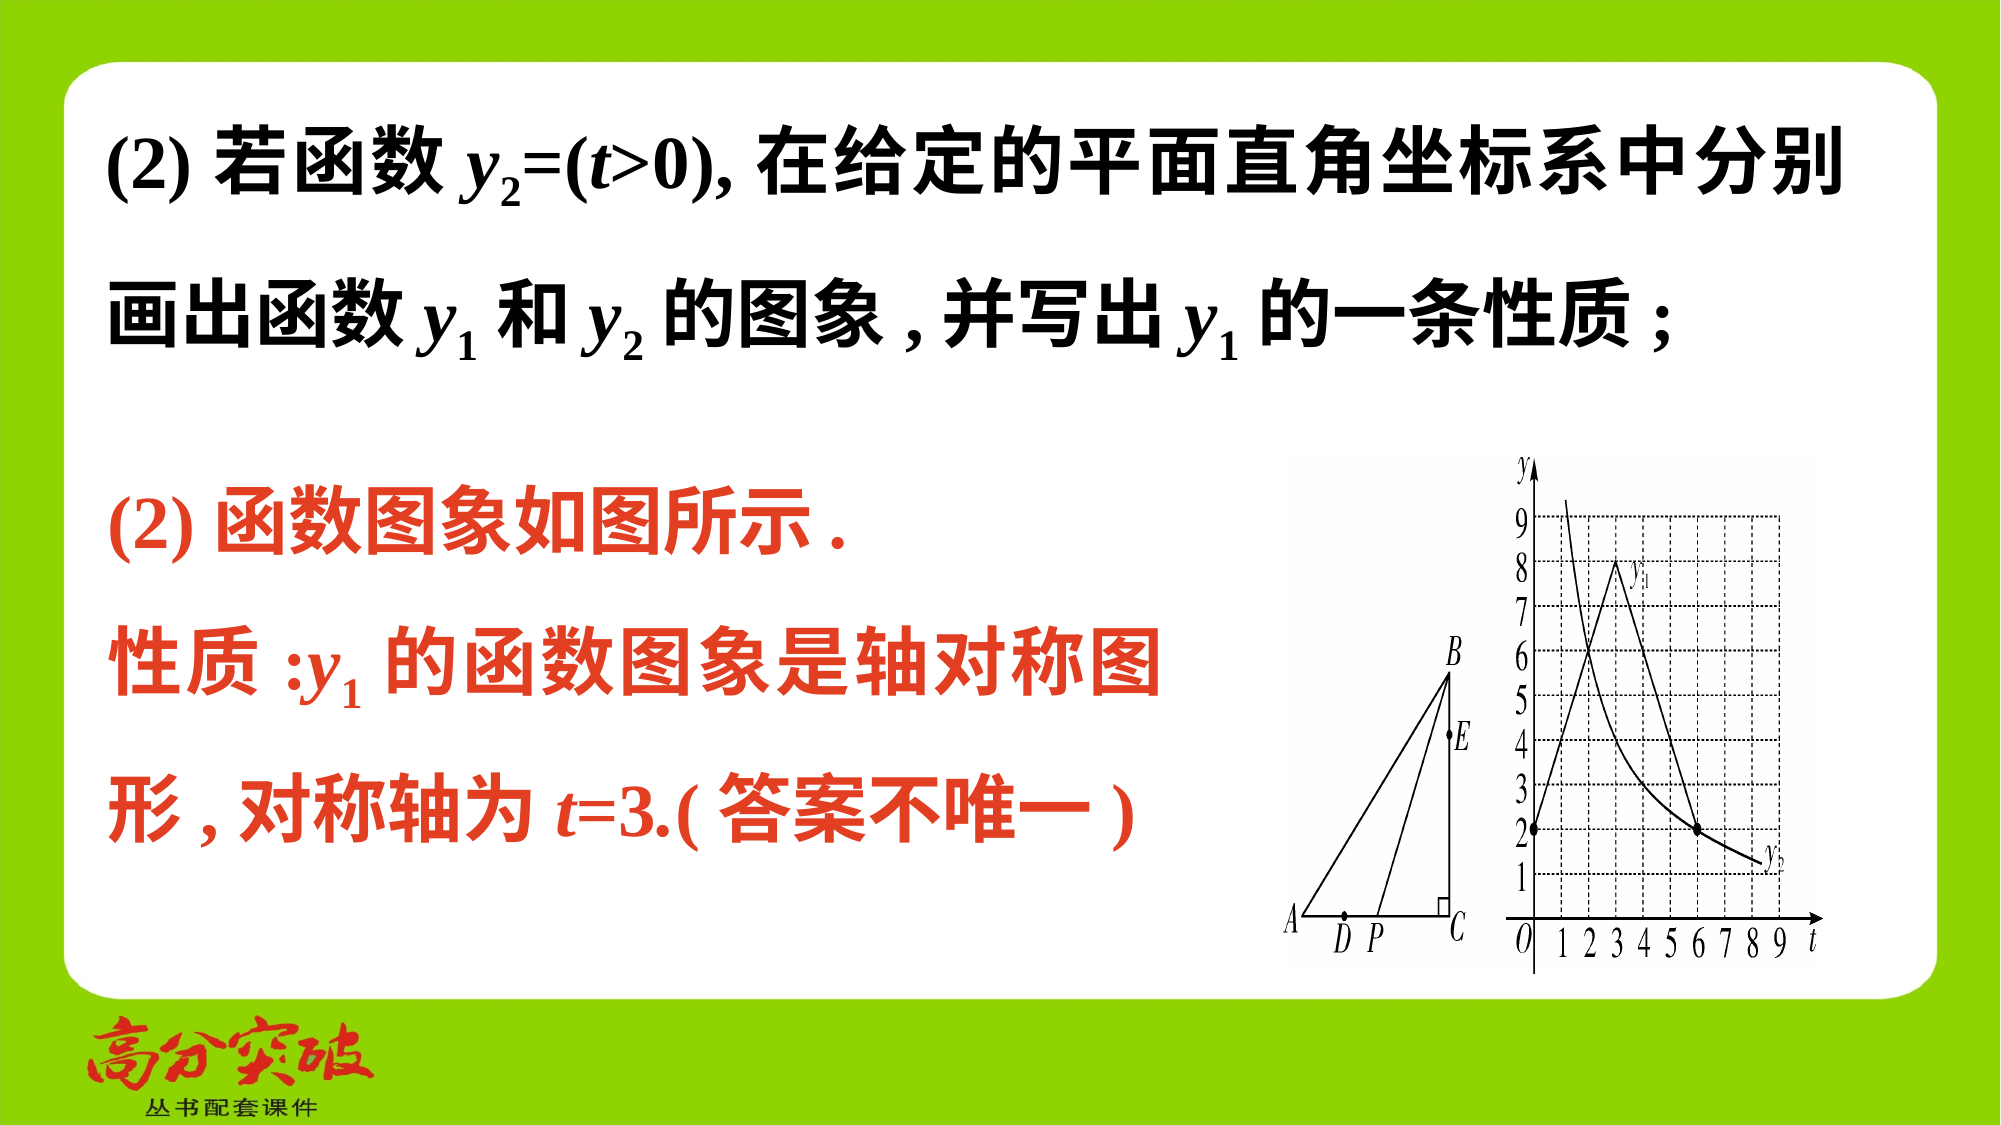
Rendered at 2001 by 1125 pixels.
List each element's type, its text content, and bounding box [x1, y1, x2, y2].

picture [0, 0, 2001, 1125]
text_box (2)函数图象如图所示. 性质:y1的函数图象是轴对称图形,对称轴为t=3.(答案不唯一) [92, 420, 1180, 860]
